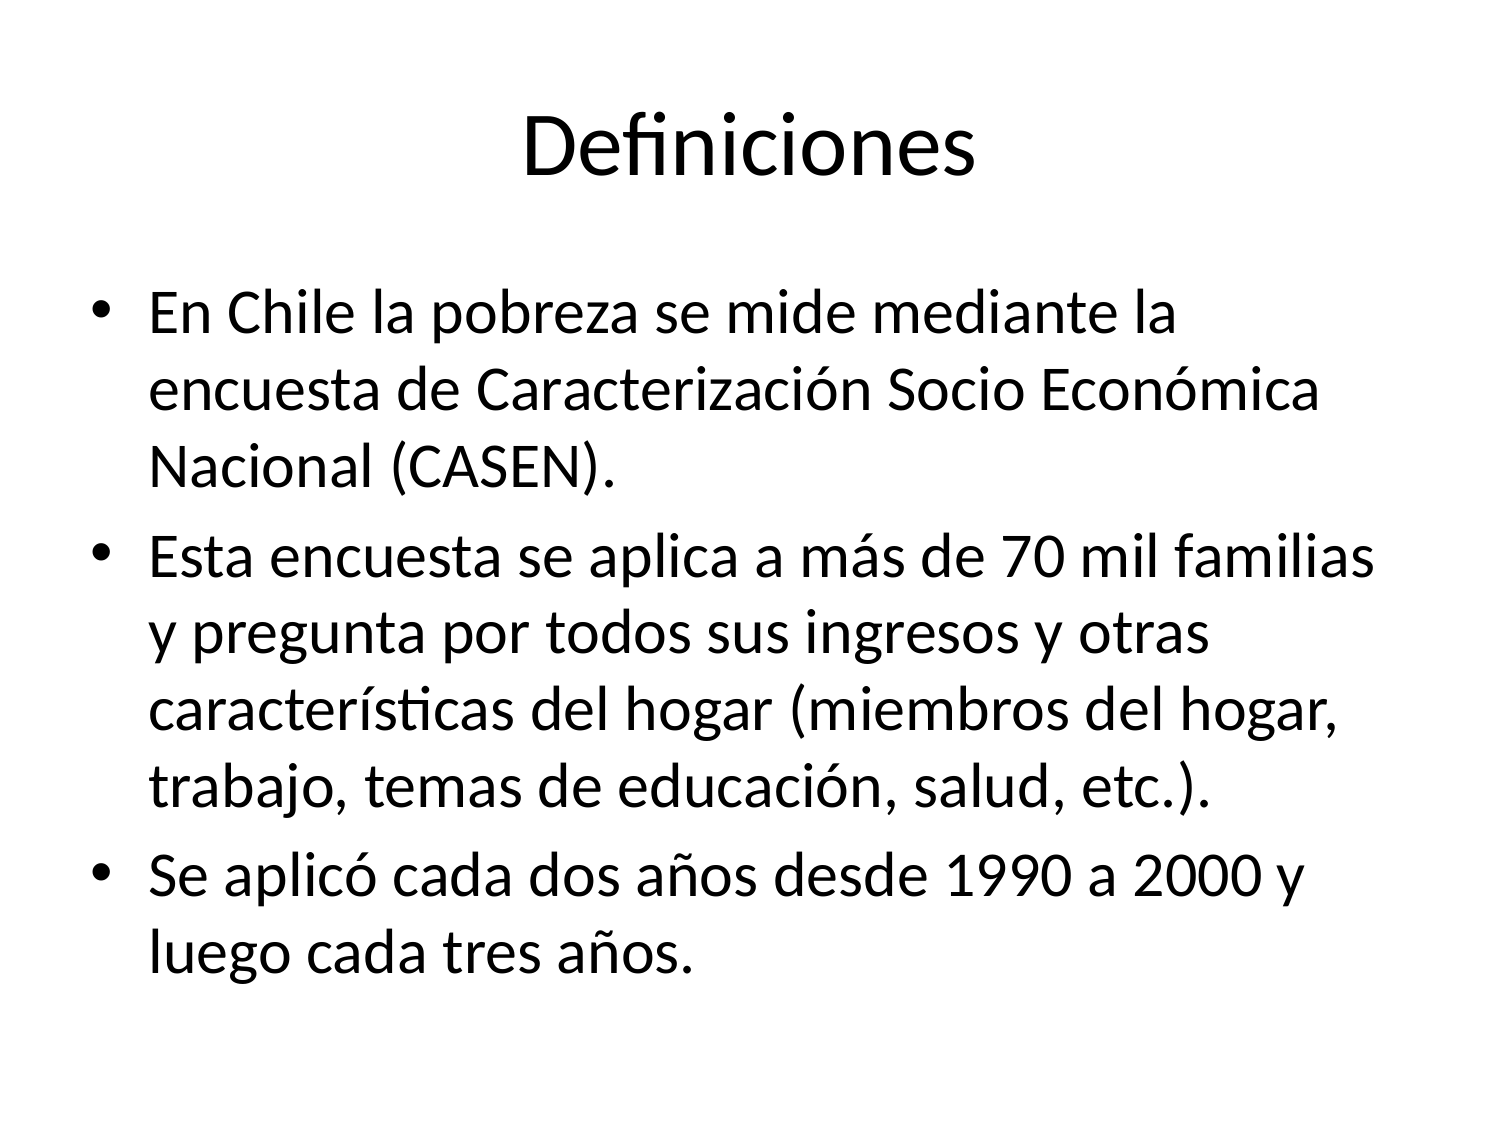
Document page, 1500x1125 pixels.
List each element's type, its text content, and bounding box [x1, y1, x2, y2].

title Definiciones [75, 45, 1425, 233]
list En Chile la pobreza se mide mediante la encuesta de Caracterización Socio Económica Nacional (CASEN). Esta encuesta se aplica a más de 70 mil familias y pregunta por todos sus ingresos y otras características del hogar (miembros del hogar, trabajo, temas de educación, salud, etc.). Se aplicó cada dos años desde 1990 a 2000 y luego cada tres años. [75, 262, 1425, 1005]
